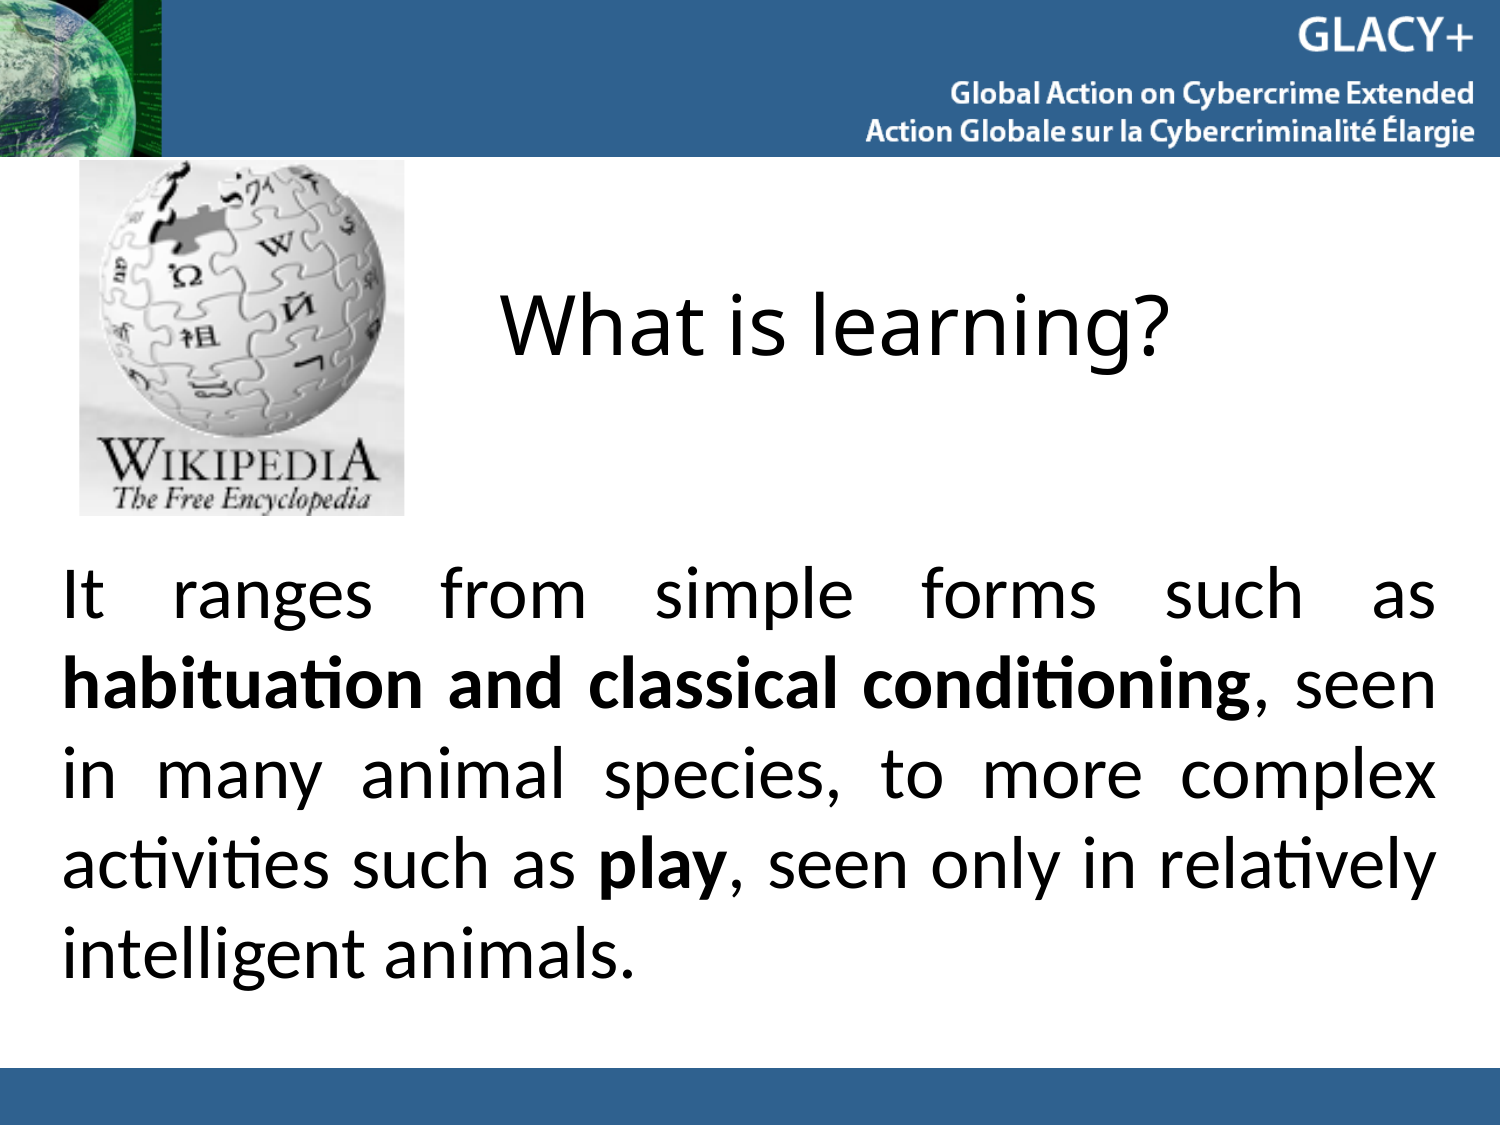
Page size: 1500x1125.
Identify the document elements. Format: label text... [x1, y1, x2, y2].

text_box It ranges from simple forms such as habituation and classical conditioning, seen in many animal species, to more complex activities such as play, seen only in relatively intelligent animals. [47, 518, 1453, 1060]
title What is learning? [484, 234, 1500, 423]
picture [0, 0, 1500, 157]
text_box [241, 410, 1259, 518]
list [79, 160, 405, 516]
